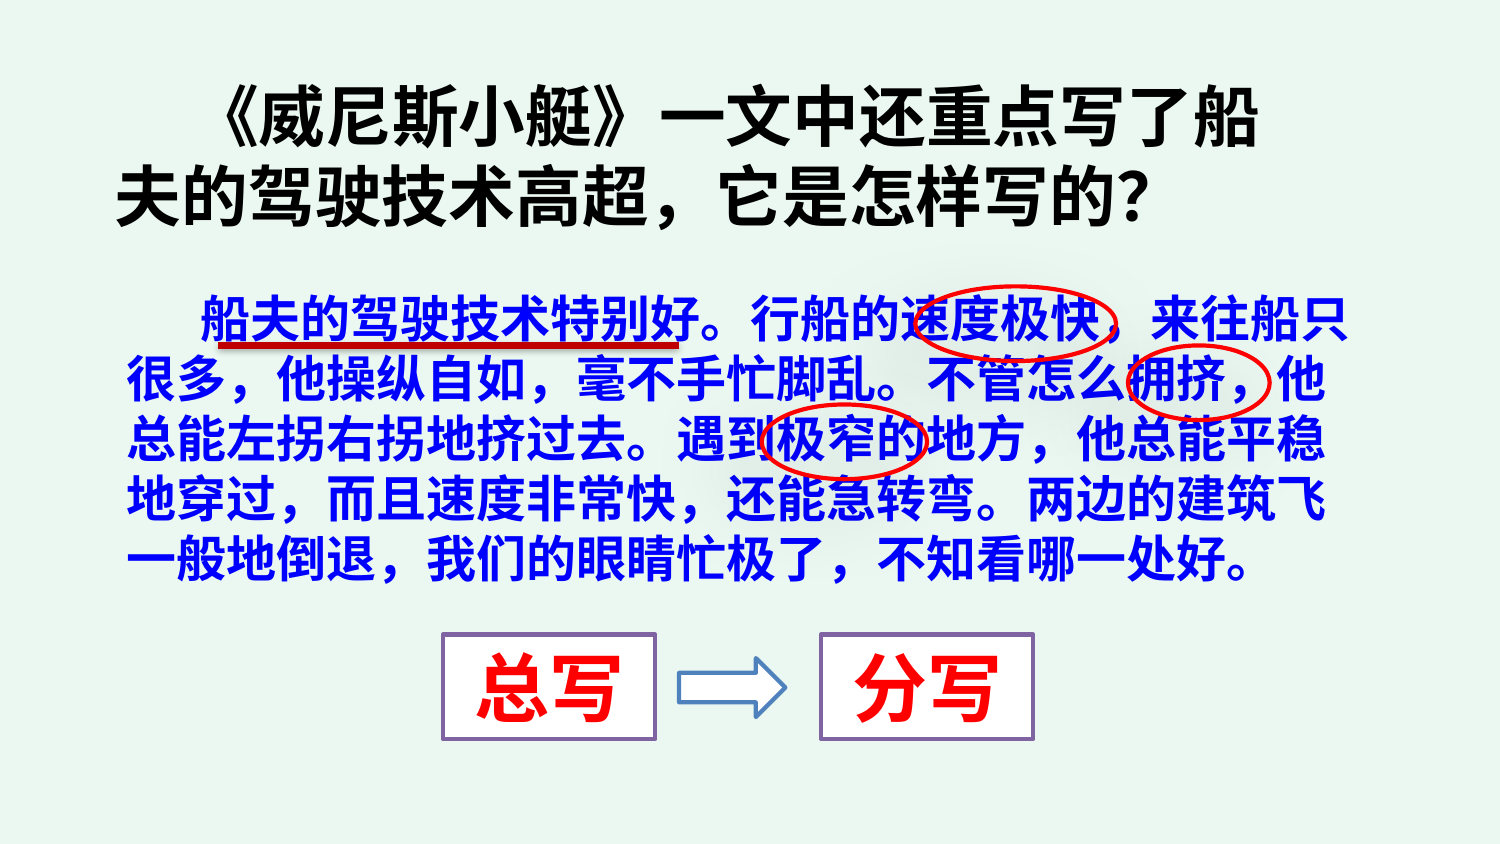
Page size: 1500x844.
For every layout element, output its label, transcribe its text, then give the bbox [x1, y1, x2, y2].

text_box 船夫的驾驶技术特别好。行船的速度极快，来往船只很多，他操纵自如，毫不手忙脚乱。不管怎么拥挤，他总能左拐右拐地挤过去。遇到极窄的地方，他总能平稳地穿过，而且速度非常快，还能急转弯。两边的建筑飞一般地倒退，我们的眼睛忙极了，不知看哪一处好。 [112, 280, 1376, 595]
text_box 总写 [441, 632, 657, 741]
text_box [676, 656, 788, 720]
text_box [1127, 345, 1270, 421]
text_box [915, 286, 1117, 362]
text_box [761, 404, 928, 480]
text_box 分写 [819, 632, 1035, 741]
text_box 《威尼斯小艇》一文中还重点写了船夫的驾驶技术高超，它是怎样写的？ [100, 67, 1329, 243]
